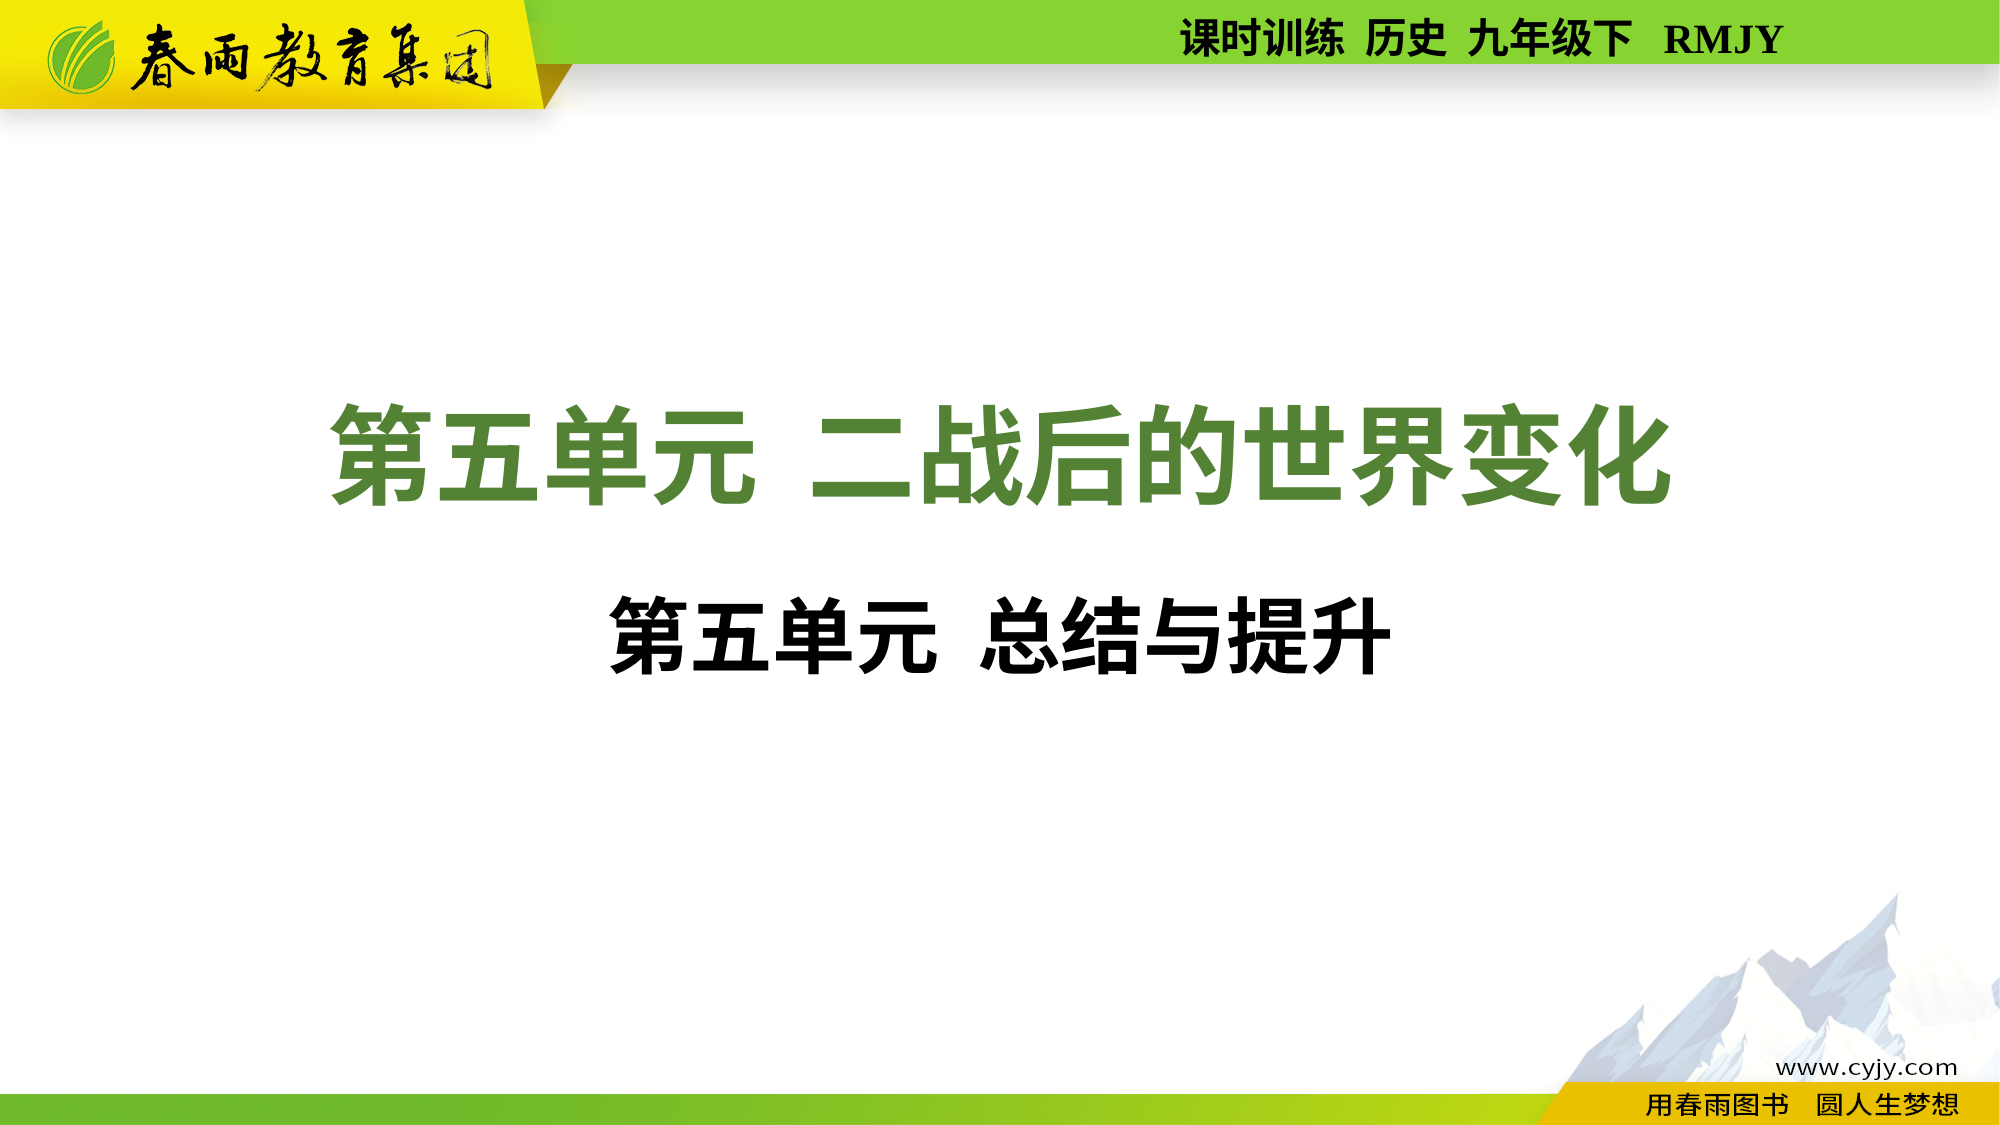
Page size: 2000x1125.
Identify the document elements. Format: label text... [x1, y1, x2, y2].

picture [0, 0, 2000, 316]
picture [0, 692, 2000, 1125]
text_box 第五单元 二战后的世界变化 [0, 316, 2000, 526]
text_box 第五单元 总结与提升 [0, 527, 2000, 692]
